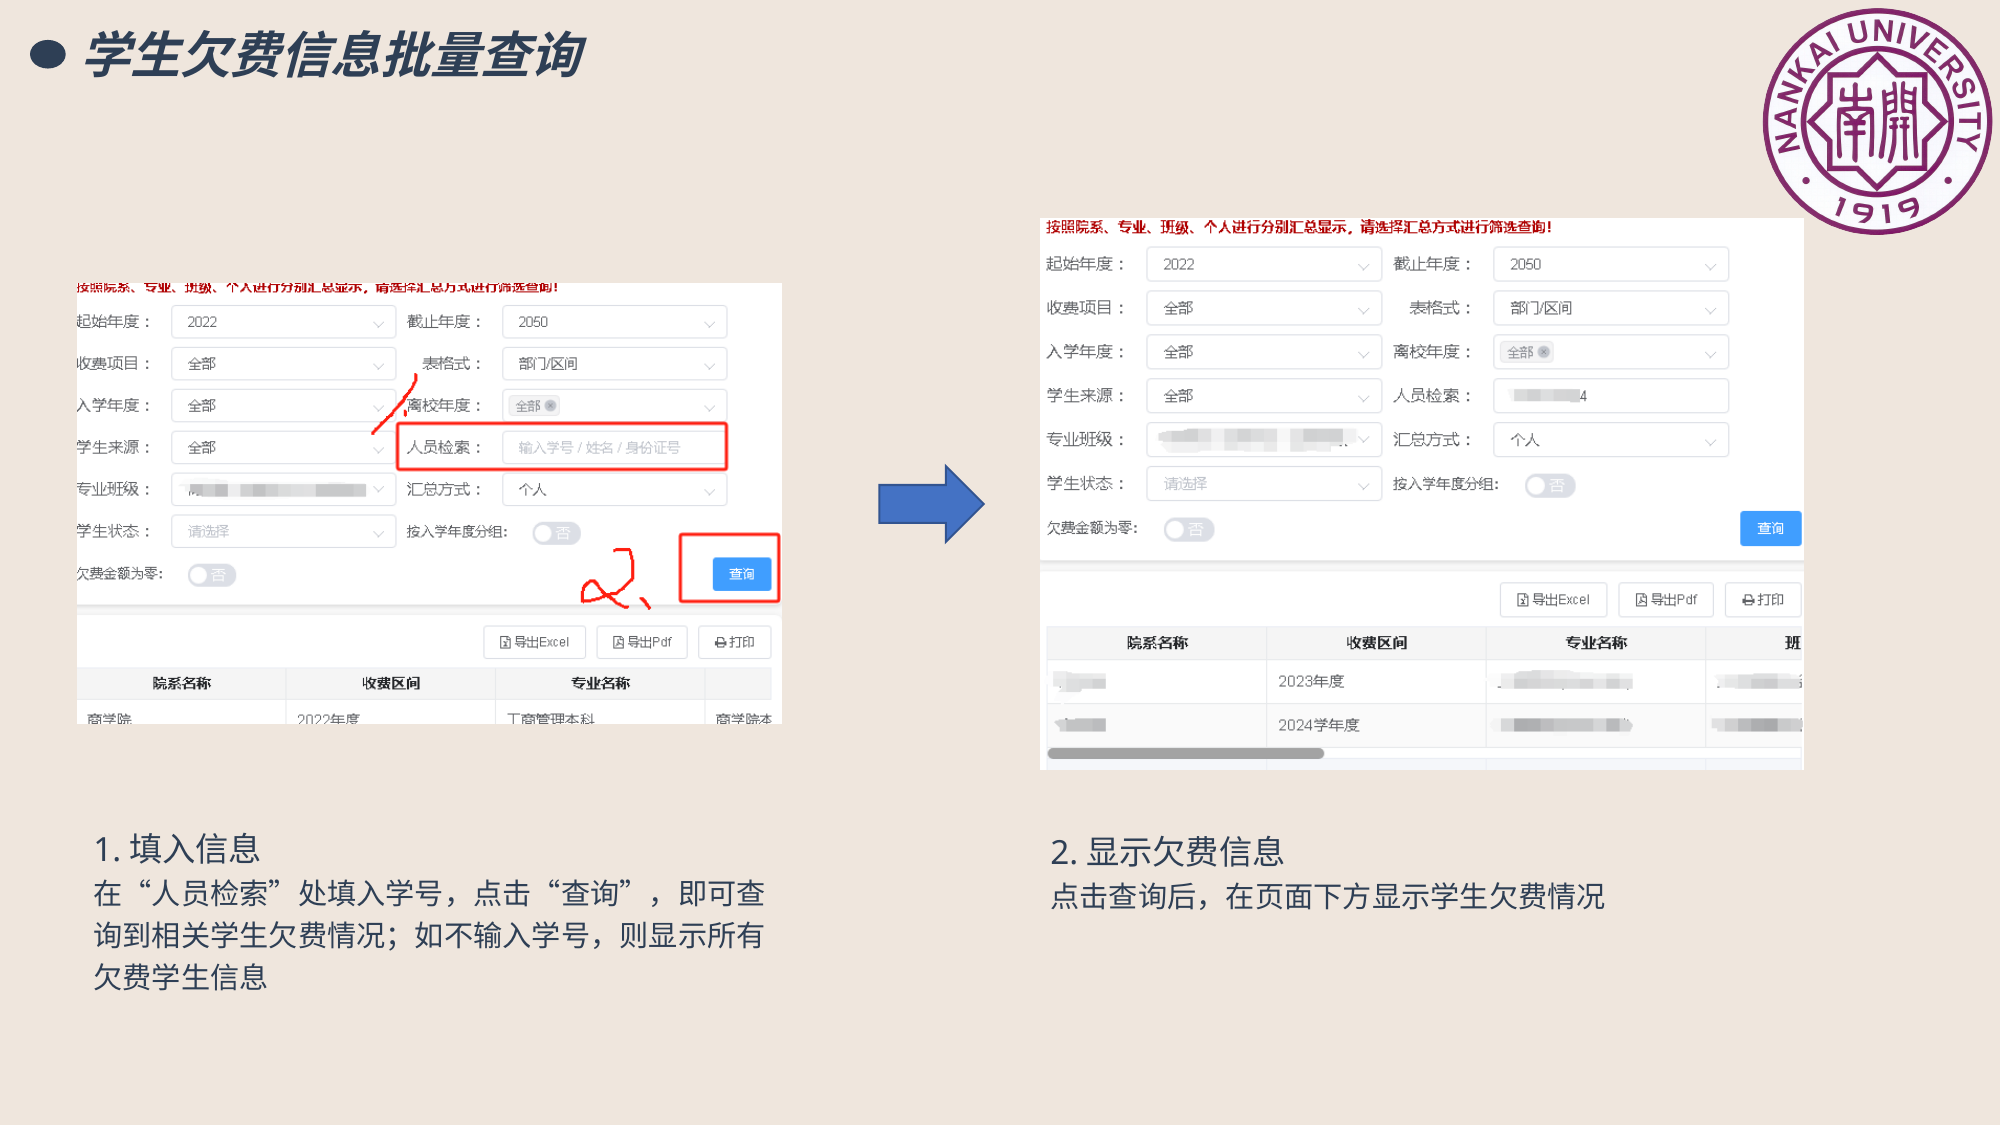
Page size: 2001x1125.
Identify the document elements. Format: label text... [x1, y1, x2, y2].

text_box 2.显示欠费信息 点击查询后，在页面下方显示学生欠费情况 [1050, 823, 1613, 913]
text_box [29, 16, 655, 92]
picture [77, 283, 782, 724]
text_box 1.填入信息 在“人员检索”处填入学号，点击“查询”，即可查询到相关学生欠费情况；如不输入学号，则显示所有欠费学生信息 [93, 820, 770, 995]
text_box [878, 463, 986, 545]
picture [1040, 0, 2000, 770]
